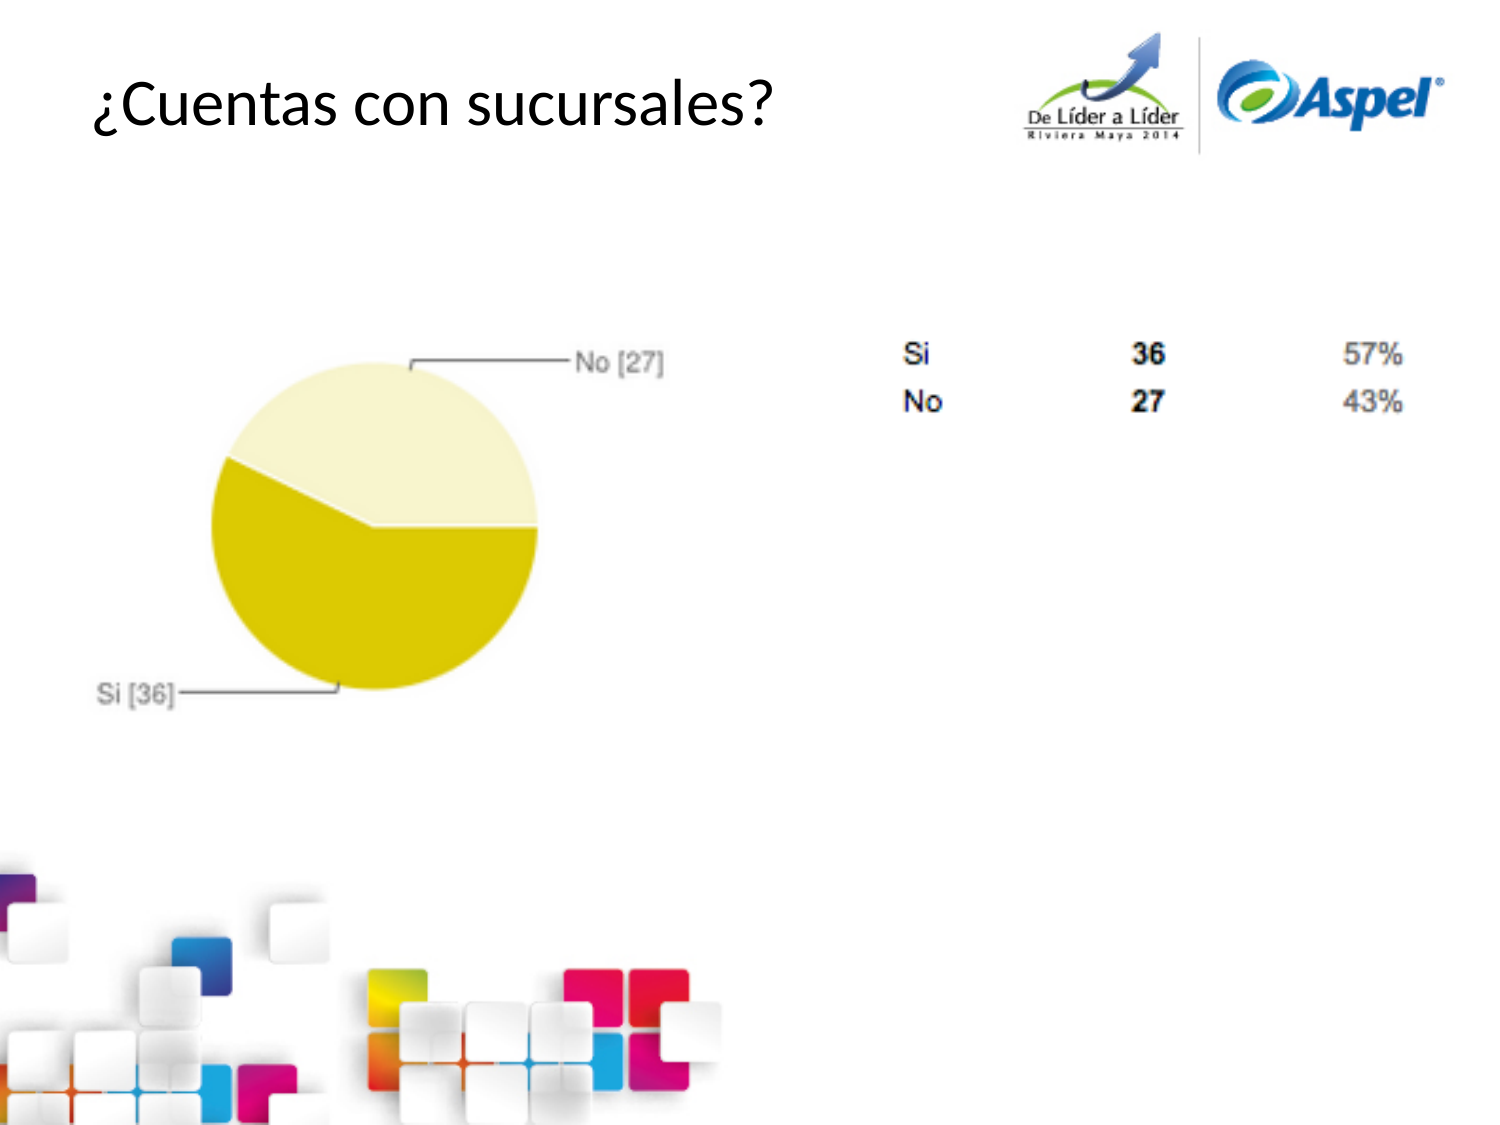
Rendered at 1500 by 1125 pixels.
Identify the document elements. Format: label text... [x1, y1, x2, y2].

title ¿Cuentas con sucursales? [75, 45, 1425, 233]
picture [0, 782, 1500, 1125]
picture [0, 0, 1500, 337]
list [0, 337, 1500, 782]
